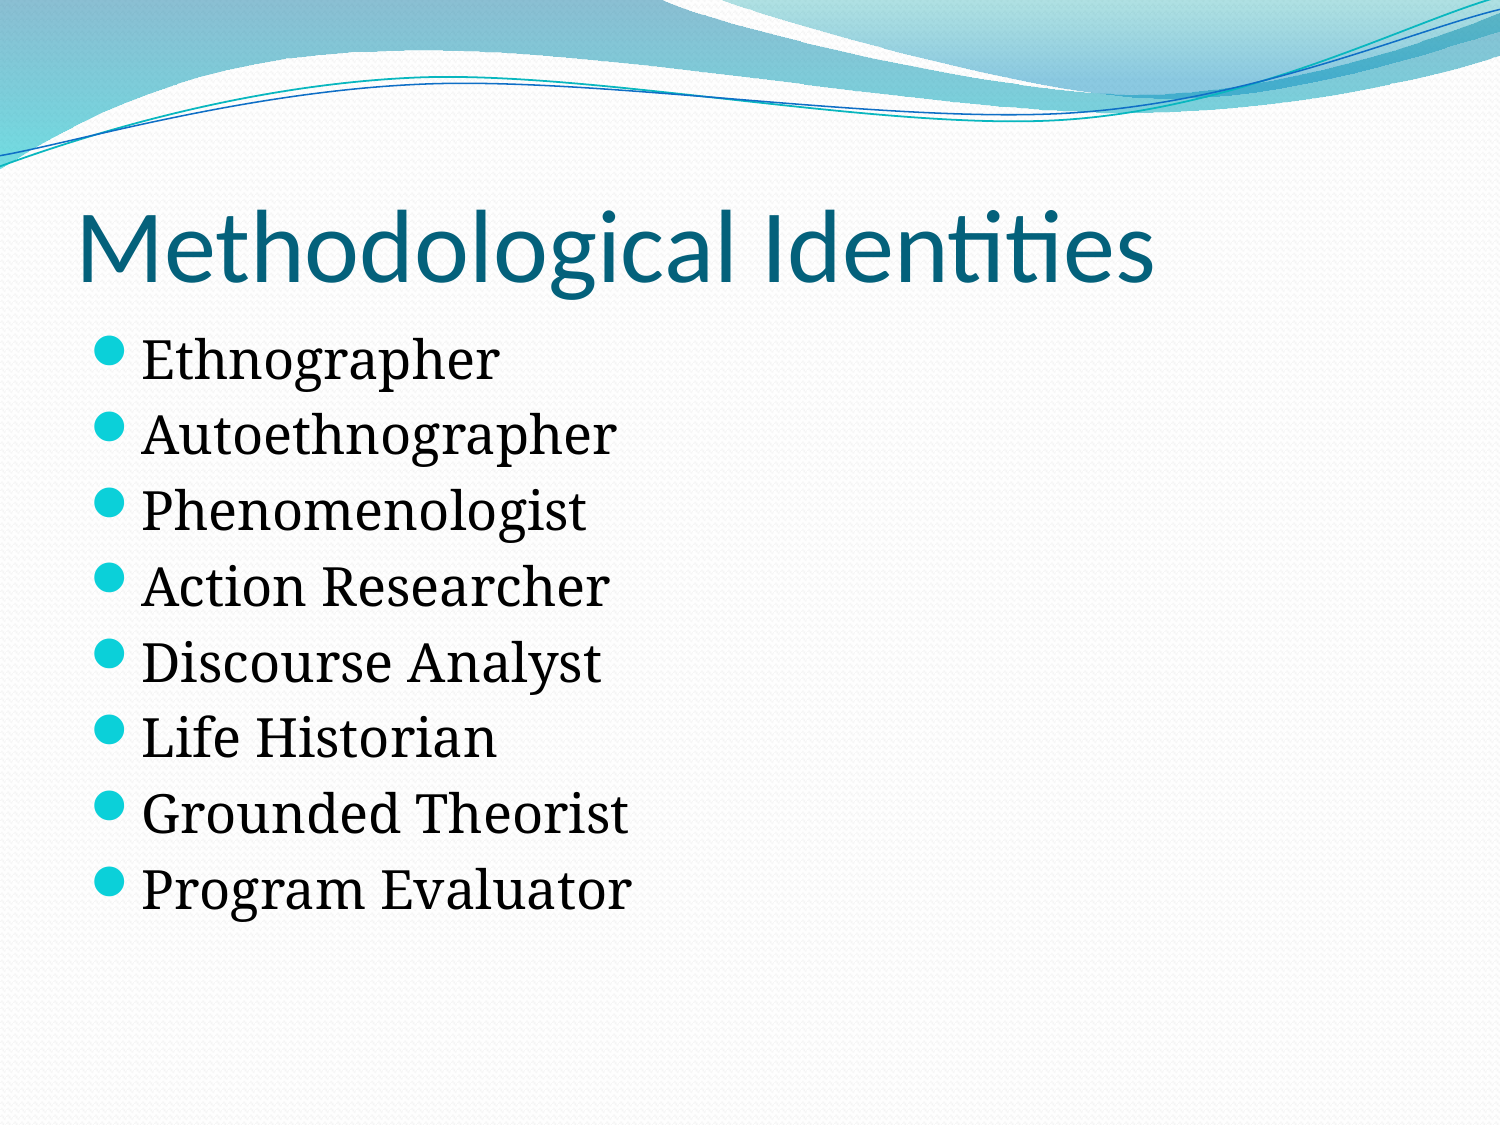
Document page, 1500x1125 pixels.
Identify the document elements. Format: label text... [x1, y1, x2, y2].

title Methodological Identities [74, 115, 1426, 304]
list Ethnographer Autoethnographer Phenomenologist Action Researcher Discourse Analyst Life Historian Grounded Theorist Program Evaluator [74, 317, 1426, 1038]
